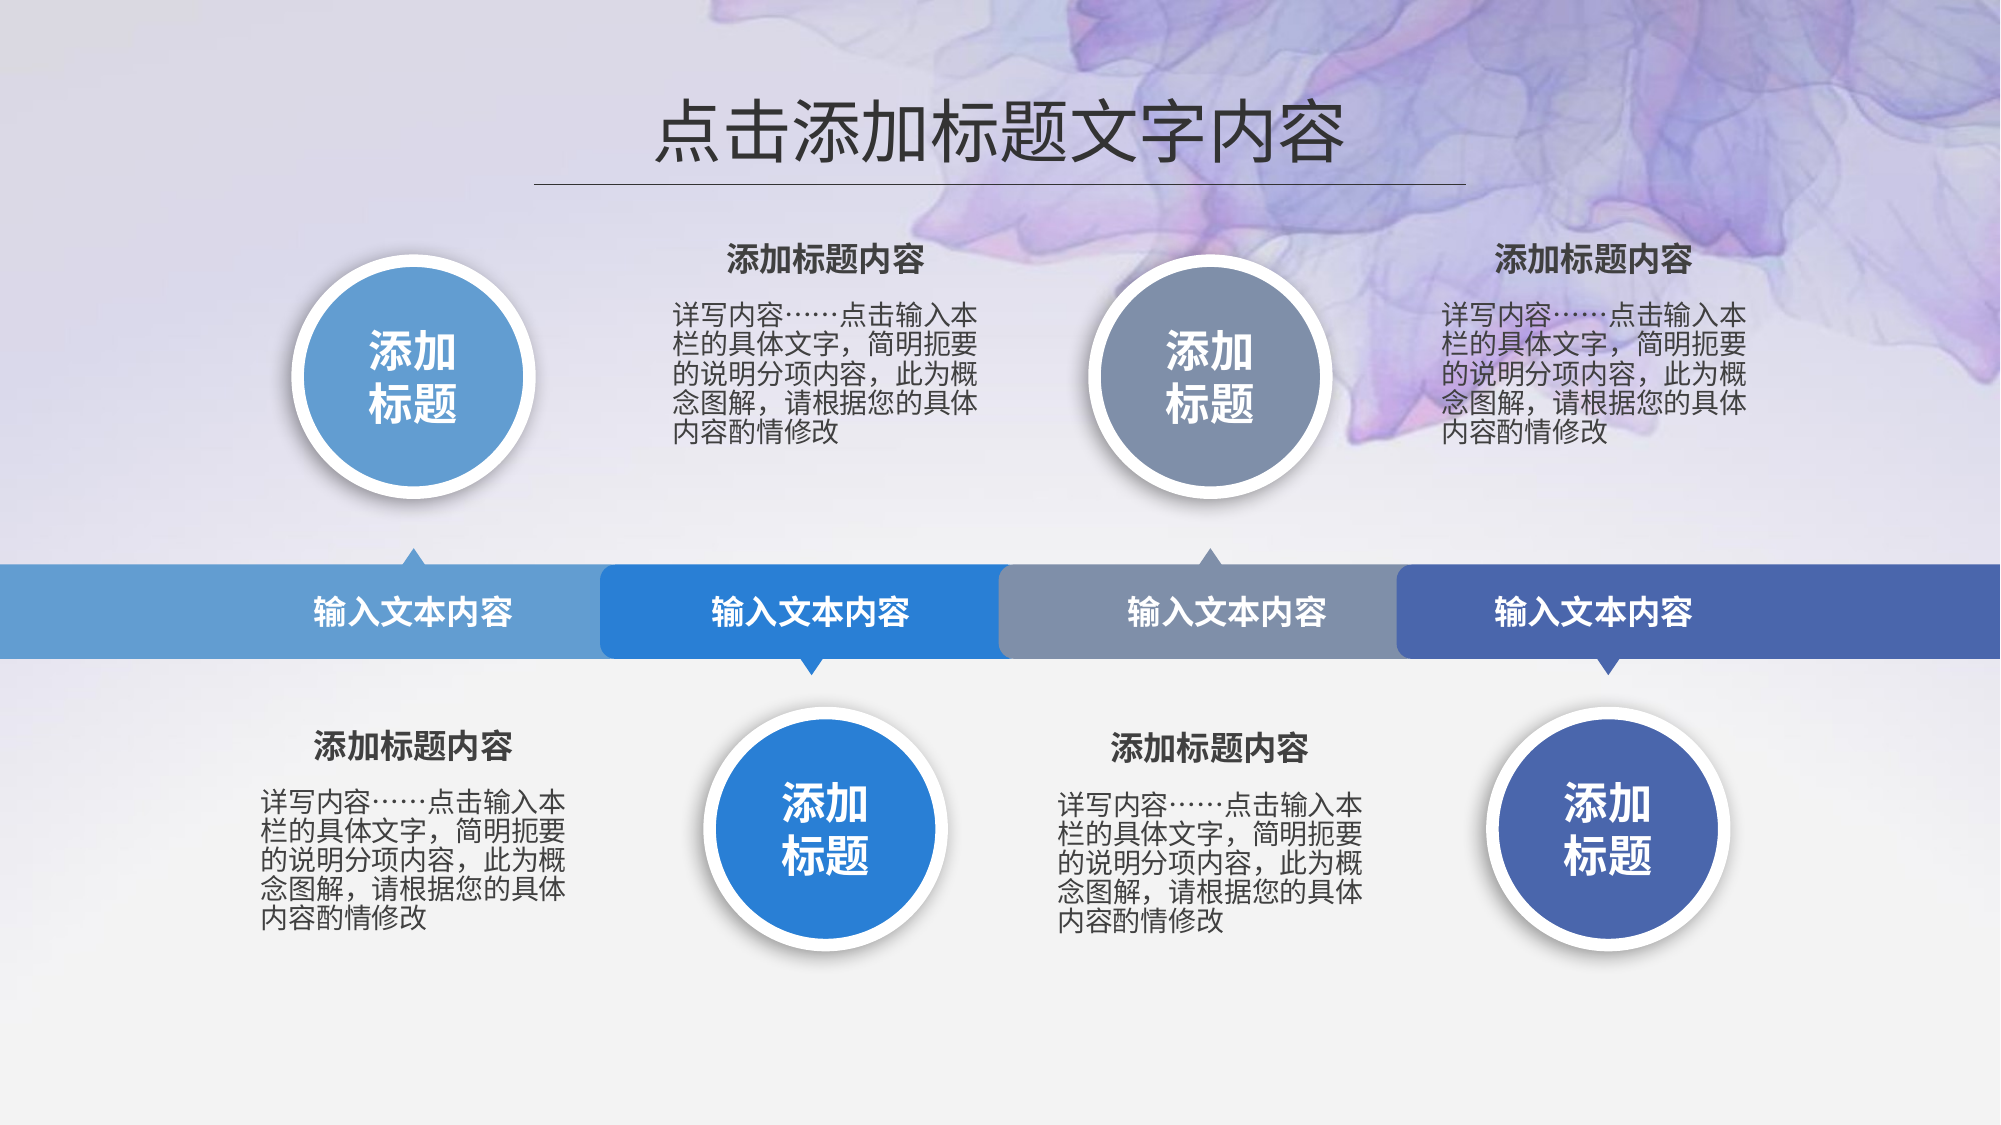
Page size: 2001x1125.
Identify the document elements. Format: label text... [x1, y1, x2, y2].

text_box 添加标题内容 [283, 724, 545, 765]
text_box [709, 713, 942, 946]
text_box 详写内容……点击输入本栏的具体文字，简明扼要的说明分项内容，此为概念图解，请根据您的具体内容酌情修改 [672, 302, 979, 449]
text_box [1094, 260, 1327, 493]
text_box [297, 260, 530, 493]
text_box 详写内容……点击输入本栏的具体文字，简明扼要的说明分项内容，此为概念图解，请根据您的具体内容酌情修改 [1441, 302, 1747, 449]
text_box 添加标题 [764, 775, 888, 882]
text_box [998, 547, 1423, 660]
text_box [1492, 713, 1725, 946]
text_box 添加标题内容 [1463, 237, 1725, 278]
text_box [1396, 563, 2000, 676]
text_box 添加标题 [352, 322, 475, 430]
text_box 添加标题内容 [695, 237, 957, 278]
text_box 详写内容……点击输入本栏的具体文字，简明扼要的说明分项内容，此为概念图解，请根据您的具体内容酌情修改 [260, 788, 567, 935]
text_box 点击添加标题文字内容 [629, 80, 1370, 179]
text_box 添加标题内容 [1079, 727, 1341, 768]
picture [0, 0, 2001, 1125]
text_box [599, 563, 1007, 676]
text_box 添加标题 [1148, 322, 1272, 430]
text_box 添加标题 [1546, 775, 1670, 882]
text_box 详写内容……点击输入本栏的具体文字，简明扼要的说明分项内容，此为概念图解，请根据您的具体内容酌情修改 [1057, 791, 1364, 938]
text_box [0, 547, 626, 660]
